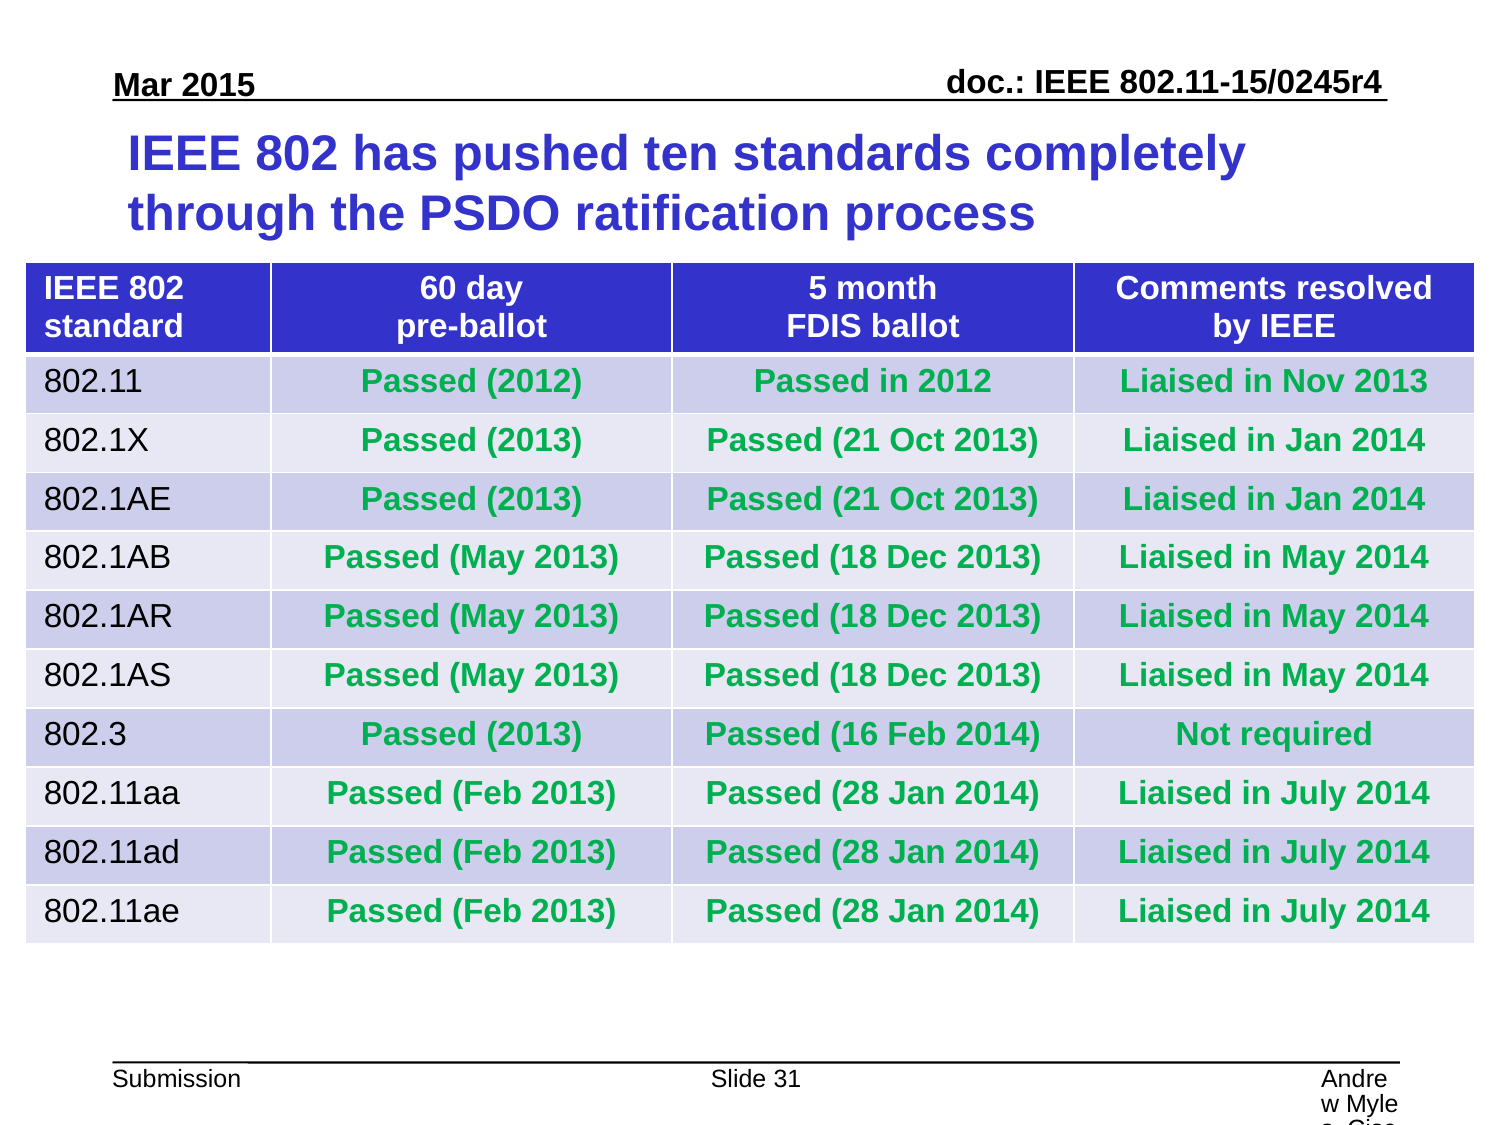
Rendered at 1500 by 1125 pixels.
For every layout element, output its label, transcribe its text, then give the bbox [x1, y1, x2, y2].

table_cell Passed (21 Oct 2013) [673, 473, 1073, 530]
table_cell Passed (Feb 2013) [272, 827, 671, 884]
footer Andrew Myles, Cisco [1320, 1061, 1402, 1093]
table_header IEEE 802 standard [26, 263, 270, 352]
table_cell Liaised in May 2014 [1075, 650, 1474, 707]
table_cell Passed (2013) [272, 414, 671, 472]
table_cell Not required [1075, 709, 1474, 766]
table_cell 802.1X [26, 414, 270, 472]
table_cell Passed (May 2013) [272, 650, 671, 707]
table_cell Passed (18 Dec 2013) [673, 591, 1073, 648]
table_cell 802.11 [26, 357, 270, 413]
table_cell 802.1AB [26, 532, 270, 589]
table_cell Passed in 2012 [673, 357, 1073, 413]
table_cell Passed (2012) [272, 357, 671, 413]
table_cell Liaised in Nov 2013 [1075, 357, 1474, 413]
table_cell Passed (Feb 2013) [272, 768, 671, 825]
table_cell Passed (Feb 2013) [272, 886, 671, 943]
table_cell 802.1AR [26, 591, 270, 648]
table_cell Passed (28 Jan 2014) [673, 827, 1073, 884]
table_cell Passed (2013) [272, 709, 671, 766]
table_cell Passed (2013) [272, 473, 671, 530]
table_cell Liaised in May 2014 [1075, 591, 1474, 648]
table_cell 802.1AE [26, 473, 270, 530]
table_cell Liaised in May 2014 [1075, 532, 1474, 589]
table_cell Passed (28 Jan 2014) [673, 768, 1073, 825]
table_cell Liaised in Jan 2014 [1075, 414, 1474, 472]
table_cell Passed (May 2013) [272, 591, 671, 648]
table_header 5 month FDIS ballot [673, 263, 1073, 352]
table_cell Passed (28 Jan 2014) [673, 886, 1073, 943]
table_cell 802.1AS [26, 650, 270, 707]
table_cell Liaised in Jan 2014 [1075, 473, 1474, 530]
table_cell Liaised in July 2014 [1075, 768, 1474, 825]
table_cell Passed (18 Dec 2013) [673, 650, 1073, 707]
table_cell 802.11ae [26, 886, 270, 943]
table_cell Passed (16 Feb 2014) [673, 709, 1073, 766]
slide_number Slide 31 [709, 1061, 803, 1093]
title IEEE 802 has pushed ten standards completely through the PSDO ratification process [112, 112, 1388, 262]
table_header 60 day pre-ballot [272, 263, 671, 352]
table_cell Liaised in July 2014 [1075, 886, 1474, 943]
table_cell 802.11ad [26, 827, 270, 884]
table_cell Liaised in July 2014 [1075, 827, 1474, 884]
table_cell 802.11aa [26, 768, 270, 825]
table_header Comments resolved by IEEE [1075, 263, 1474, 352]
table_cell Passed (18 Dec 2013) [673, 532, 1073, 589]
table_cell 802.3 [26, 709, 270, 766]
table_cell Passed (May 2013) [272, 532, 671, 589]
table_cell Passed (21 Oct 2013) [673, 414, 1073, 472]
